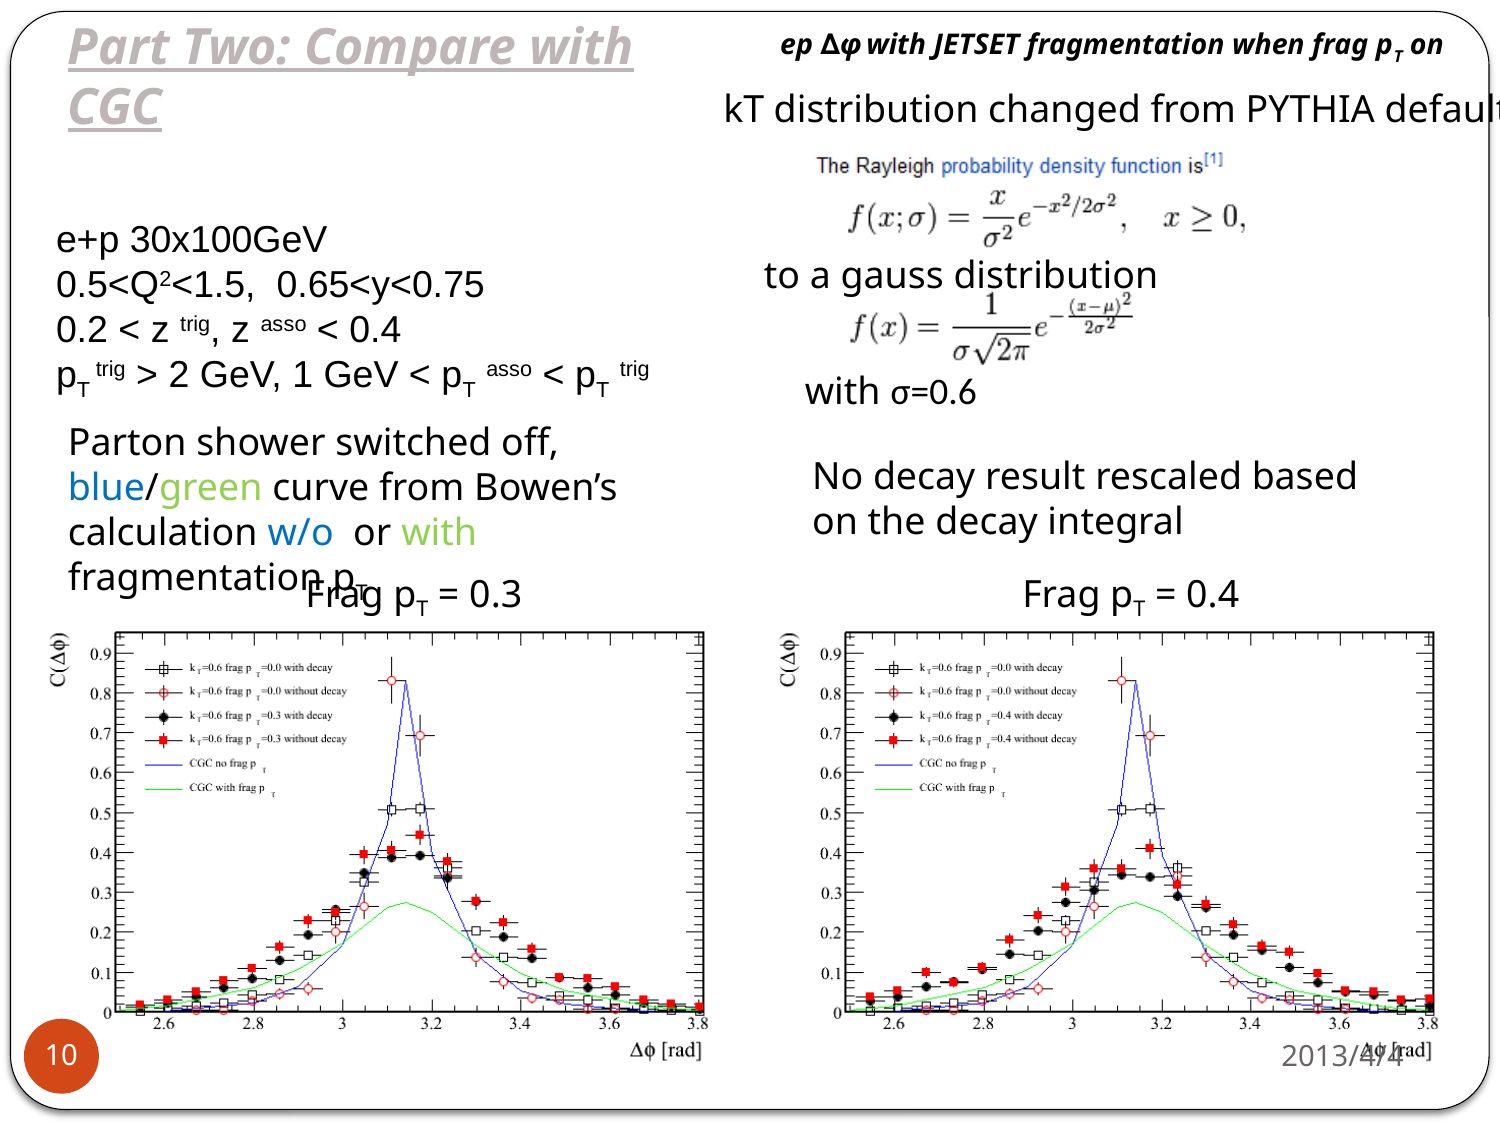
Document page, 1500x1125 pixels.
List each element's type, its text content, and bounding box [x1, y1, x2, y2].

picture [761, 609, 1469, 1090]
text_box Parton shower switched off, blue/green curve from Bowen’s calculation w/o or with fragmentation pT [53, 410, 691, 607]
text_box with σ=0.6 [790, 360, 992, 420]
text_box No decay result rescaled based on the decay integral [797, 444, 1424, 550]
list ep ∆φ with JETSET fragmentation when frag pT on [750, 19, 1459, 78]
picture [810, 278, 1188, 373]
text_box to a gauss distribution [749, 243, 1174, 304]
text_box kT distribution changed from PYTHIA default: [708, 78, 1500, 138]
picture [30, 609, 739, 1090]
text_box e+p 30x100GeV 0.5<Q2<1.5, 0.65<y<0.75 0.2 < z trig, z asso < 0.4 pT trig > 2 GeV, 1 GeV < pT asso < pT trig [41, 208, 727, 417]
title Part Two: Compare with CGC [53, 6, 703, 161]
text_box Frag pT = 0.4 [1007, 562, 1255, 607]
text_box Frag pT = 0.3 [290, 562, 538, 607]
picture [800, 136, 1306, 252]
